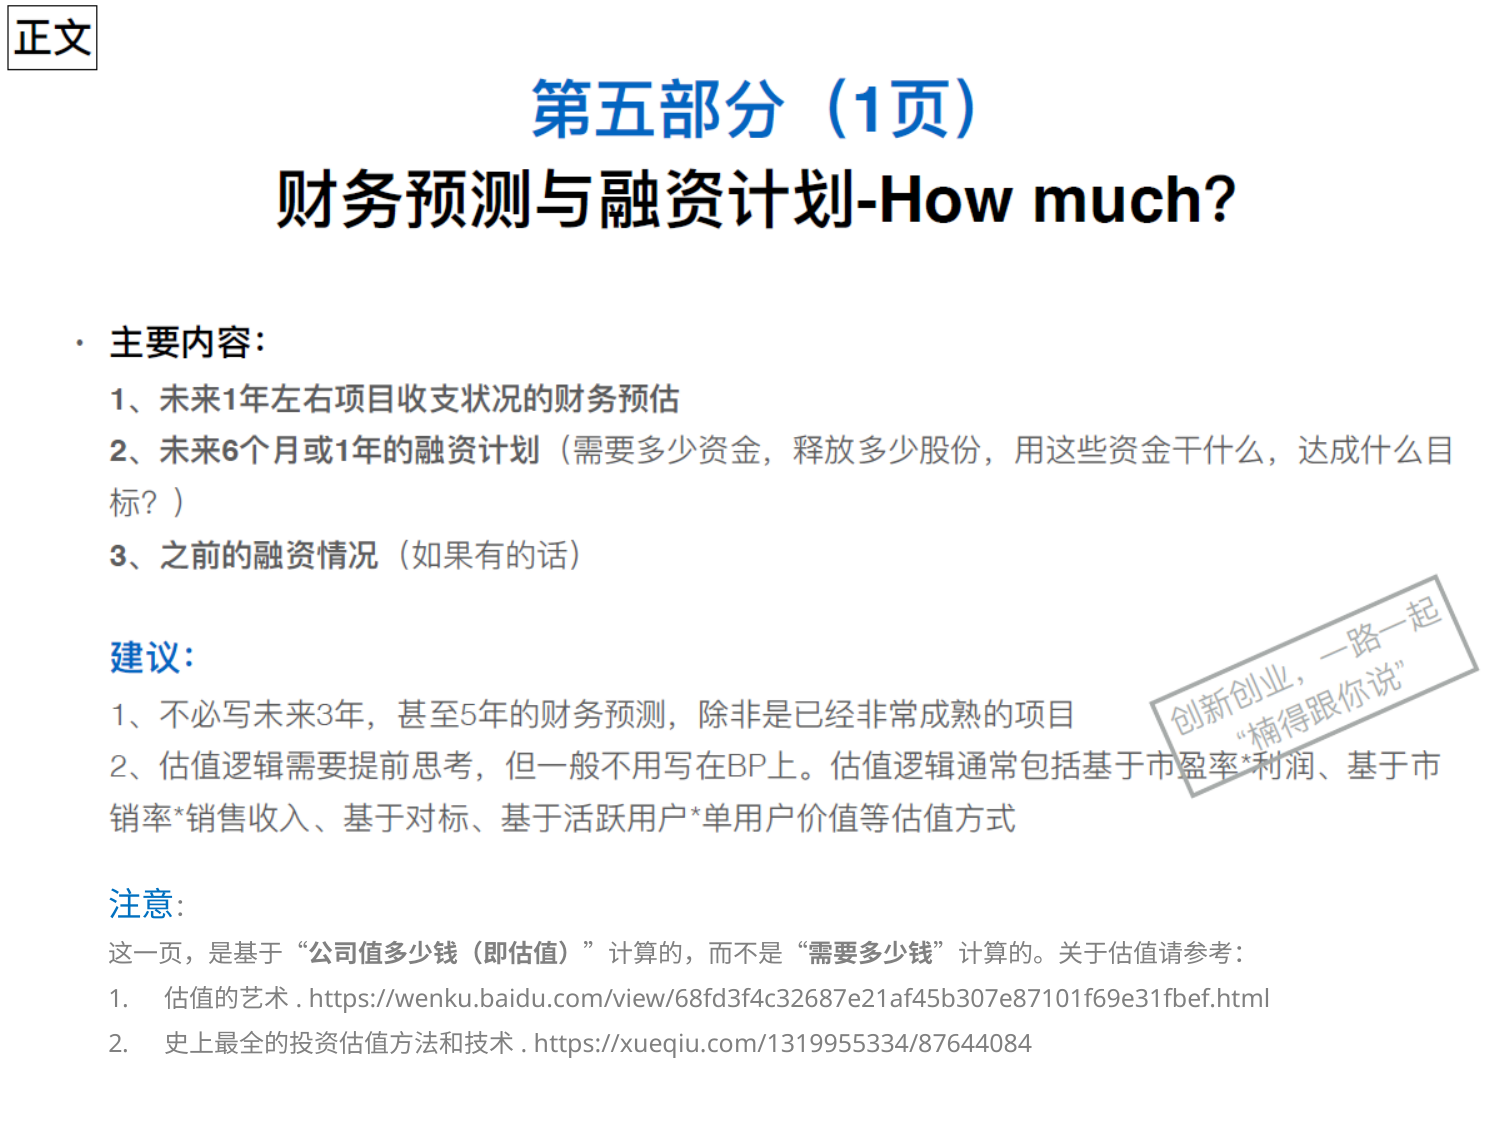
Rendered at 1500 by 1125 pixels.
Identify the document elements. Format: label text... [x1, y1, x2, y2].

picture [0, 0, 1489, 848]
text_box 注意： 这一页，是基于“公司值多少钱（即估值）”计算的，而不是“需要多少钱”计算的。关于估值请参考： 估值的艺术. https://wenku.baidu.com/view/68fd3f4c32687e21af45b307e87101f69e31fbef.html 史上最全的投资估值方法和技术. https://xueqiu.com/1319955334/87644084 [93, 855, 1489, 1110]
